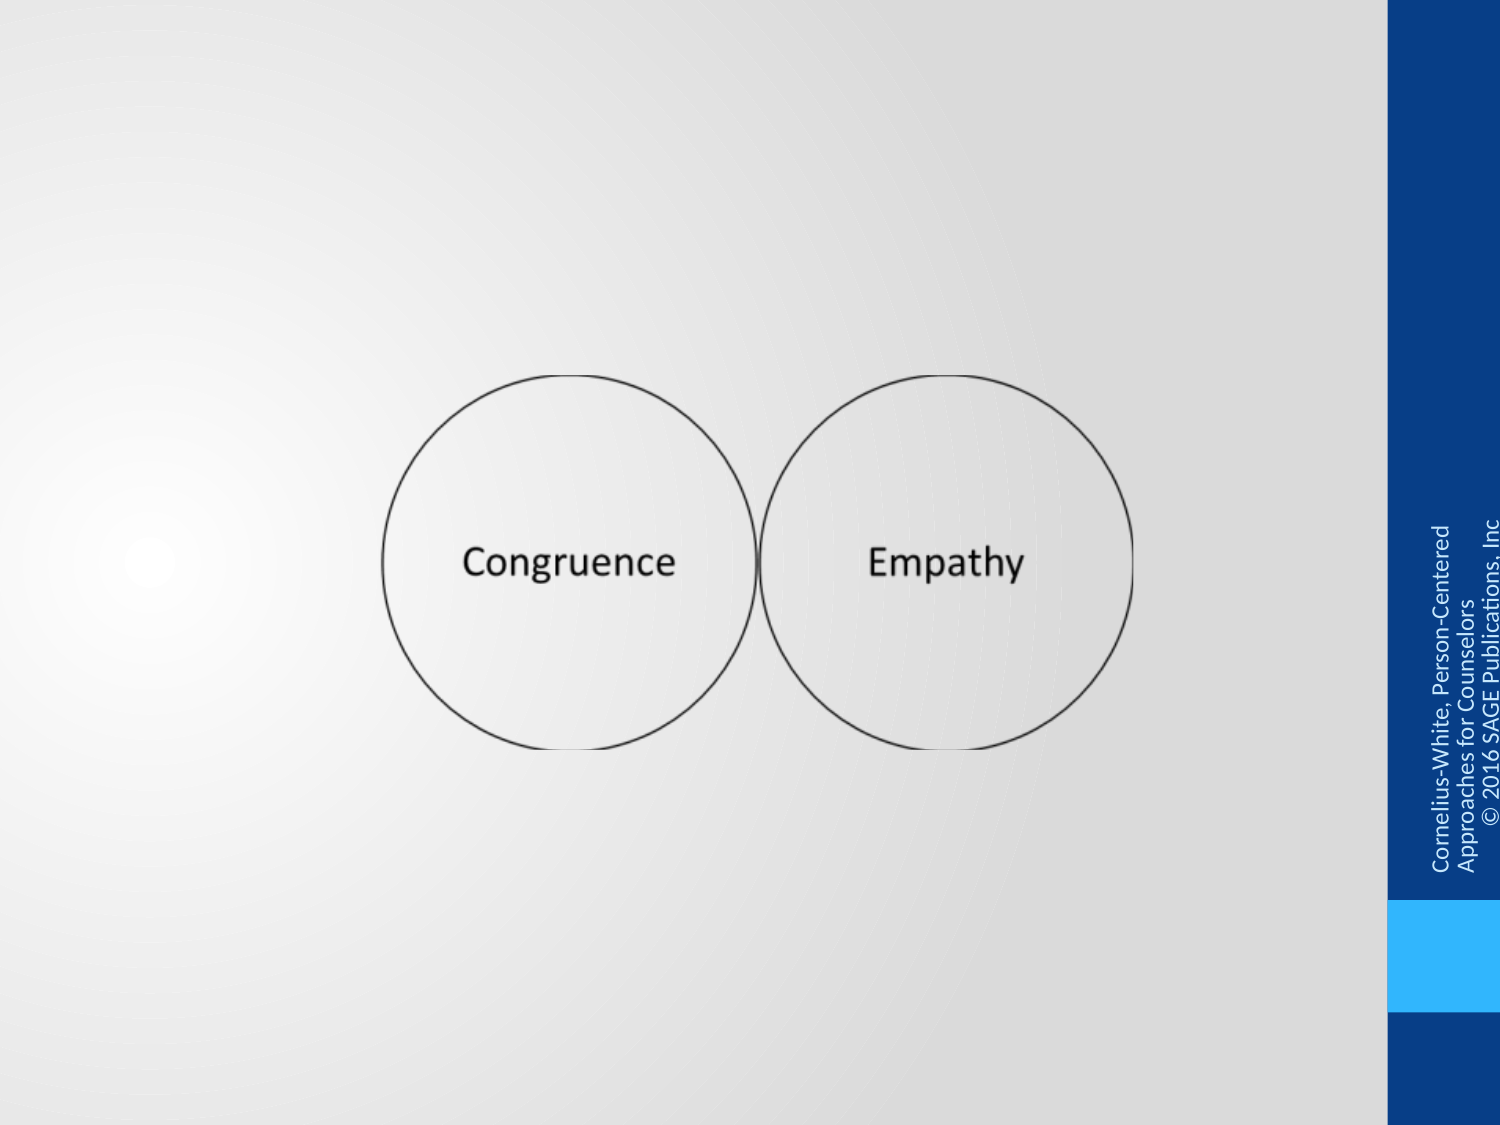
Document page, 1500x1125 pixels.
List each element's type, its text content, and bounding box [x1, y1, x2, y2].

footer Cornelius-White, Person-Centered Approaches for Counselors © 2016 SAGE Publications, Inc. [1408, 500, 1469, 889]
picture [364, 374, 1134, 751]
